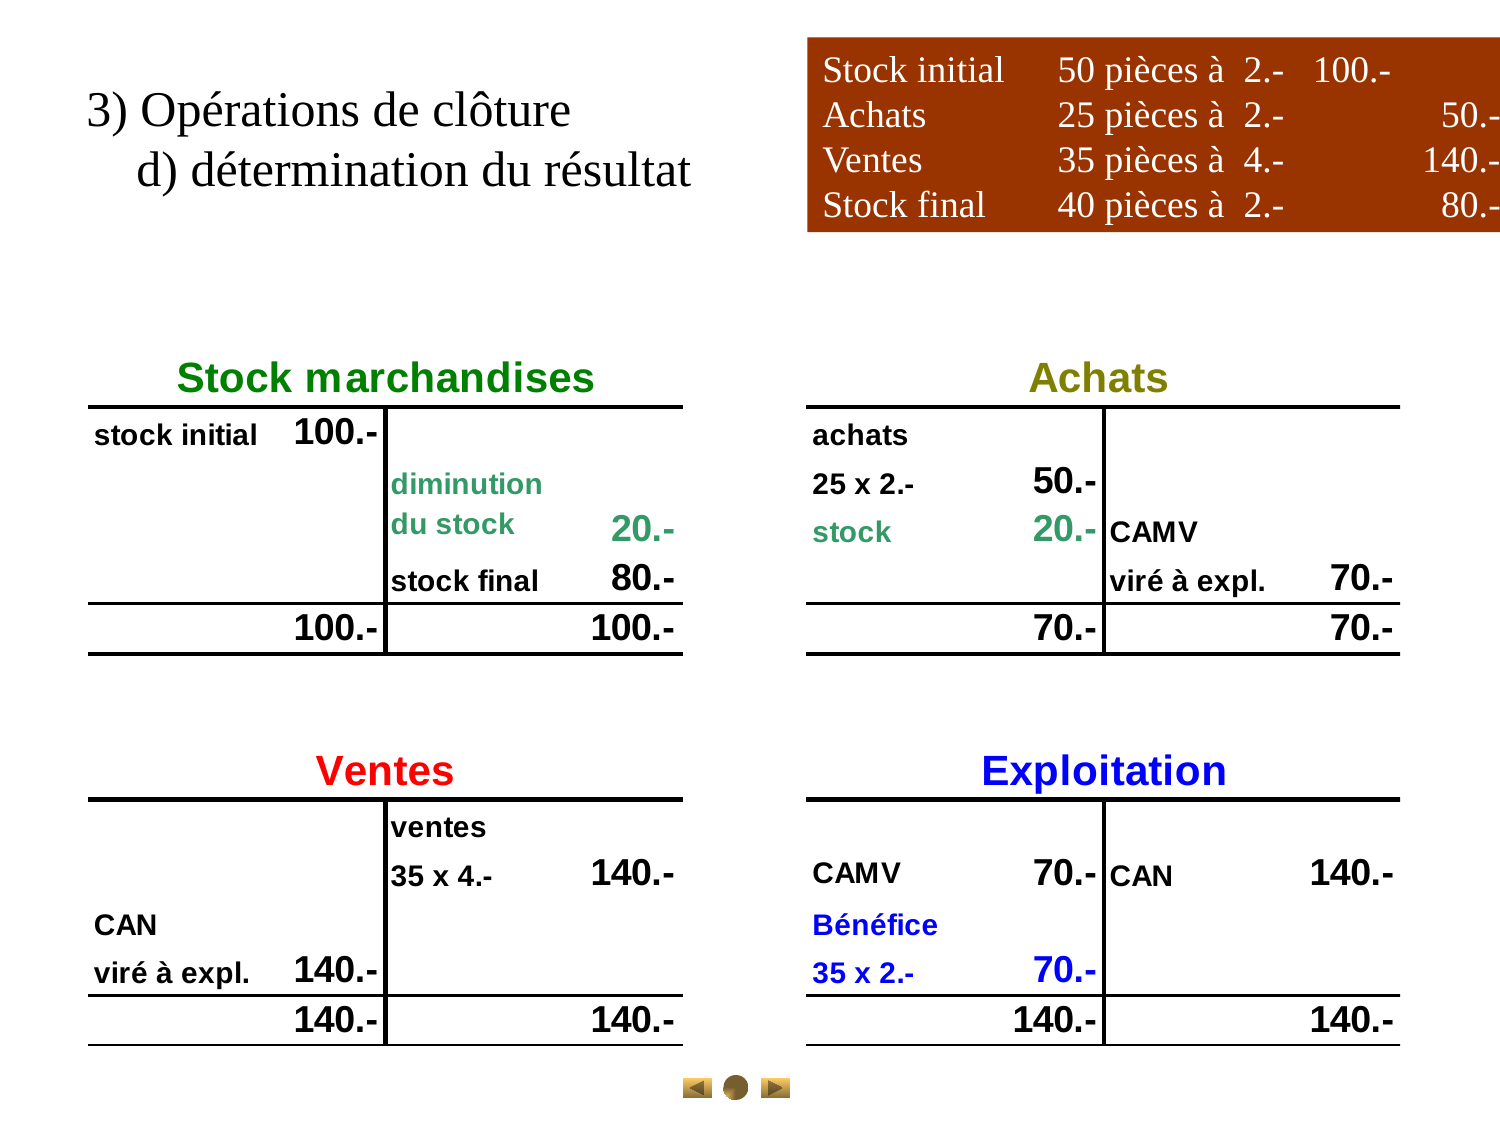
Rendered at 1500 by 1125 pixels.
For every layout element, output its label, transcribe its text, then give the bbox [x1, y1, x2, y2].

text_box Stock initial 50 pièces à 2.- 100.- Achats 25 pièces à 2.- 50.- Ventes 35 pièces à 4.- 140.- Stock final 40 pièces à 2.- 80.- [807, 37, 1500, 233]
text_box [87, 349, 1402, 1048]
text_box 3) Opérations de clôture d) détermination du résultat [71, 69, 707, 204]
